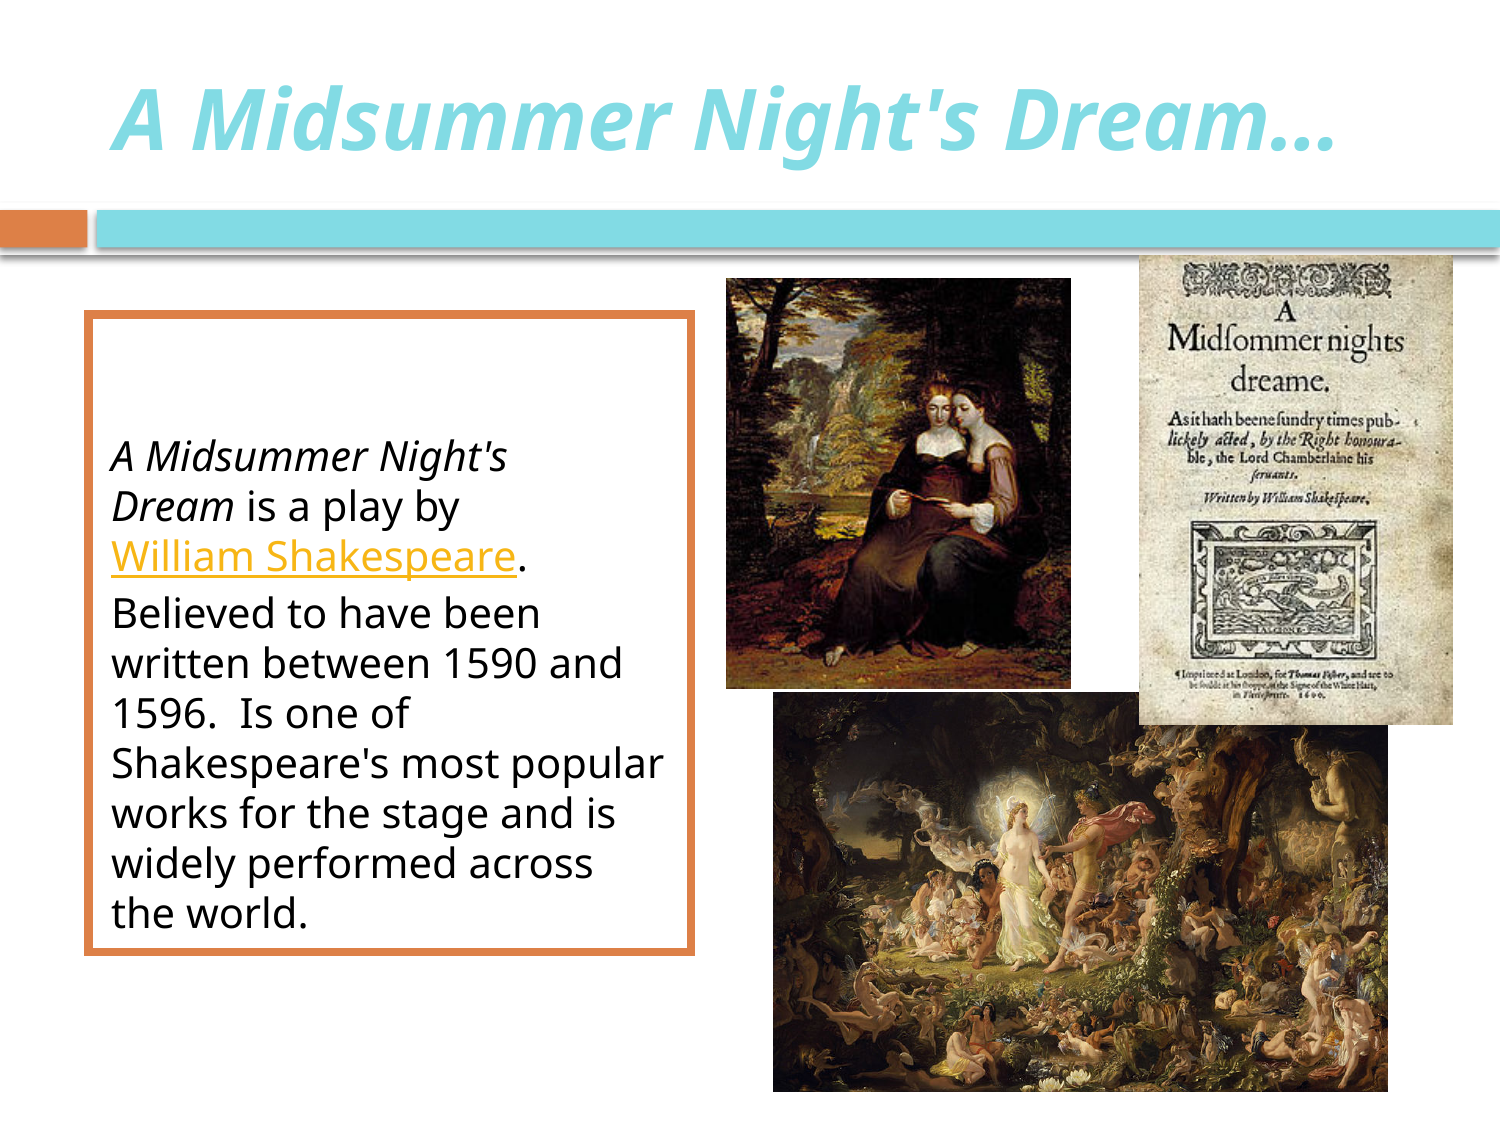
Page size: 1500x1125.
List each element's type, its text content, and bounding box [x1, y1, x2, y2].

picture [773, 254, 1453, 1092]
picture [726, 278, 1071, 689]
title A Midsummer Night's Dream… [99, 44, 1425, 188]
list A Midsummer Night's Dream is a play by William Shakespeare. Believed to have been written between 1590 and 1596. Is one of Shakespeare's most popular works for the stage and is widely performed across the world. [84, 310, 695, 956]
